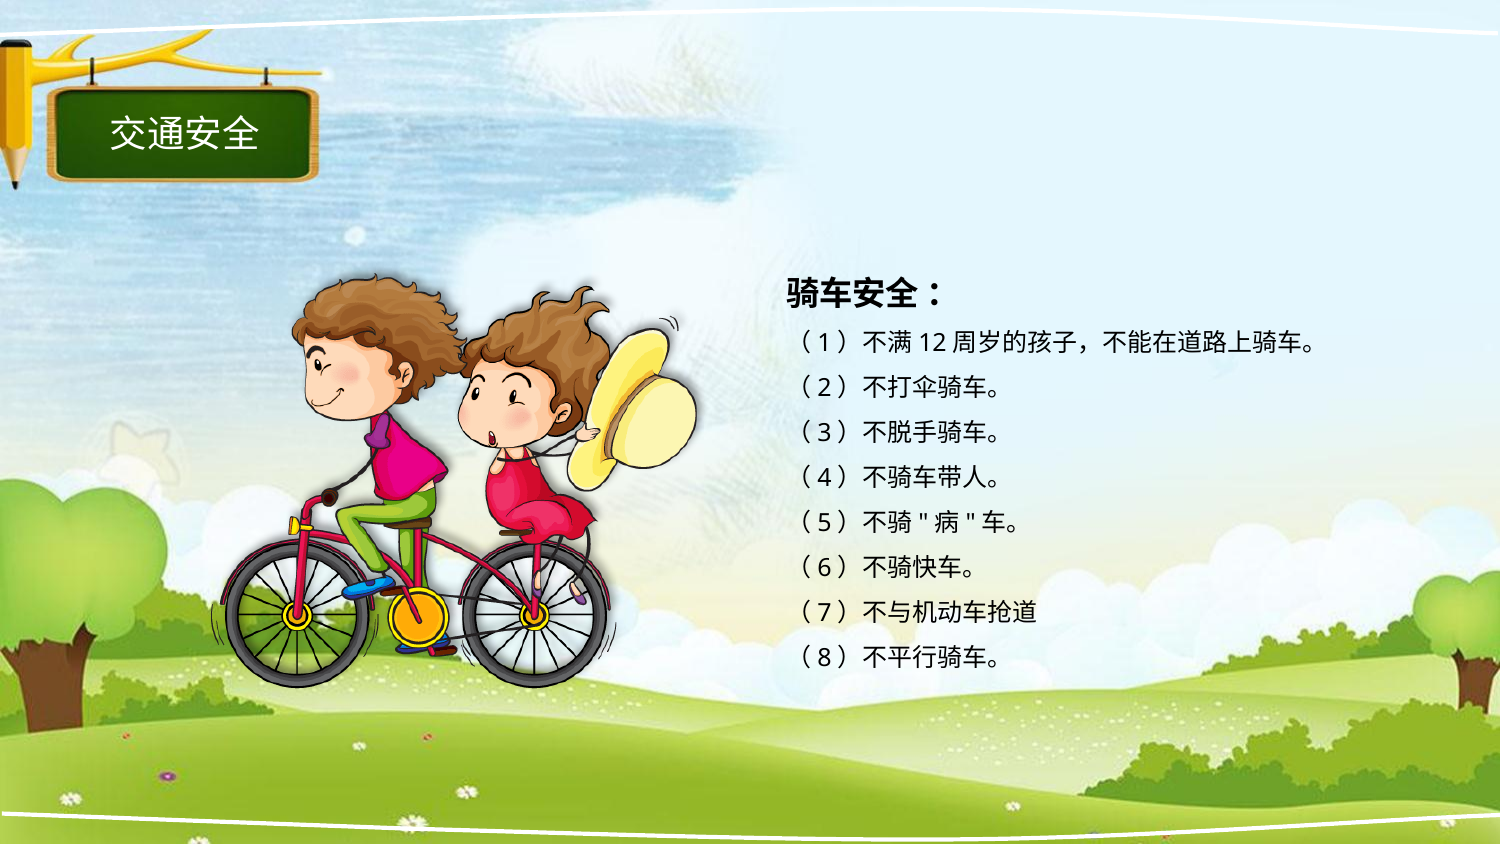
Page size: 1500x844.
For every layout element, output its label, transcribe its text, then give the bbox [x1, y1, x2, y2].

picture [0, 0, 1500, 844]
text_box 交通安全 [94, 103, 275, 163]
text_box 骑车安全 ： （1）不满12周岁的孩子，不能在道路上骑车。 （2）不打伞骑车。 （3）不脱手骑车。 （4）不骑车带人。 （5）不骑"病"车。 （6）不骑快车。 （7）不与机动车抢道 （8）不平行骑车。 [771, 244, 1364, 517]
